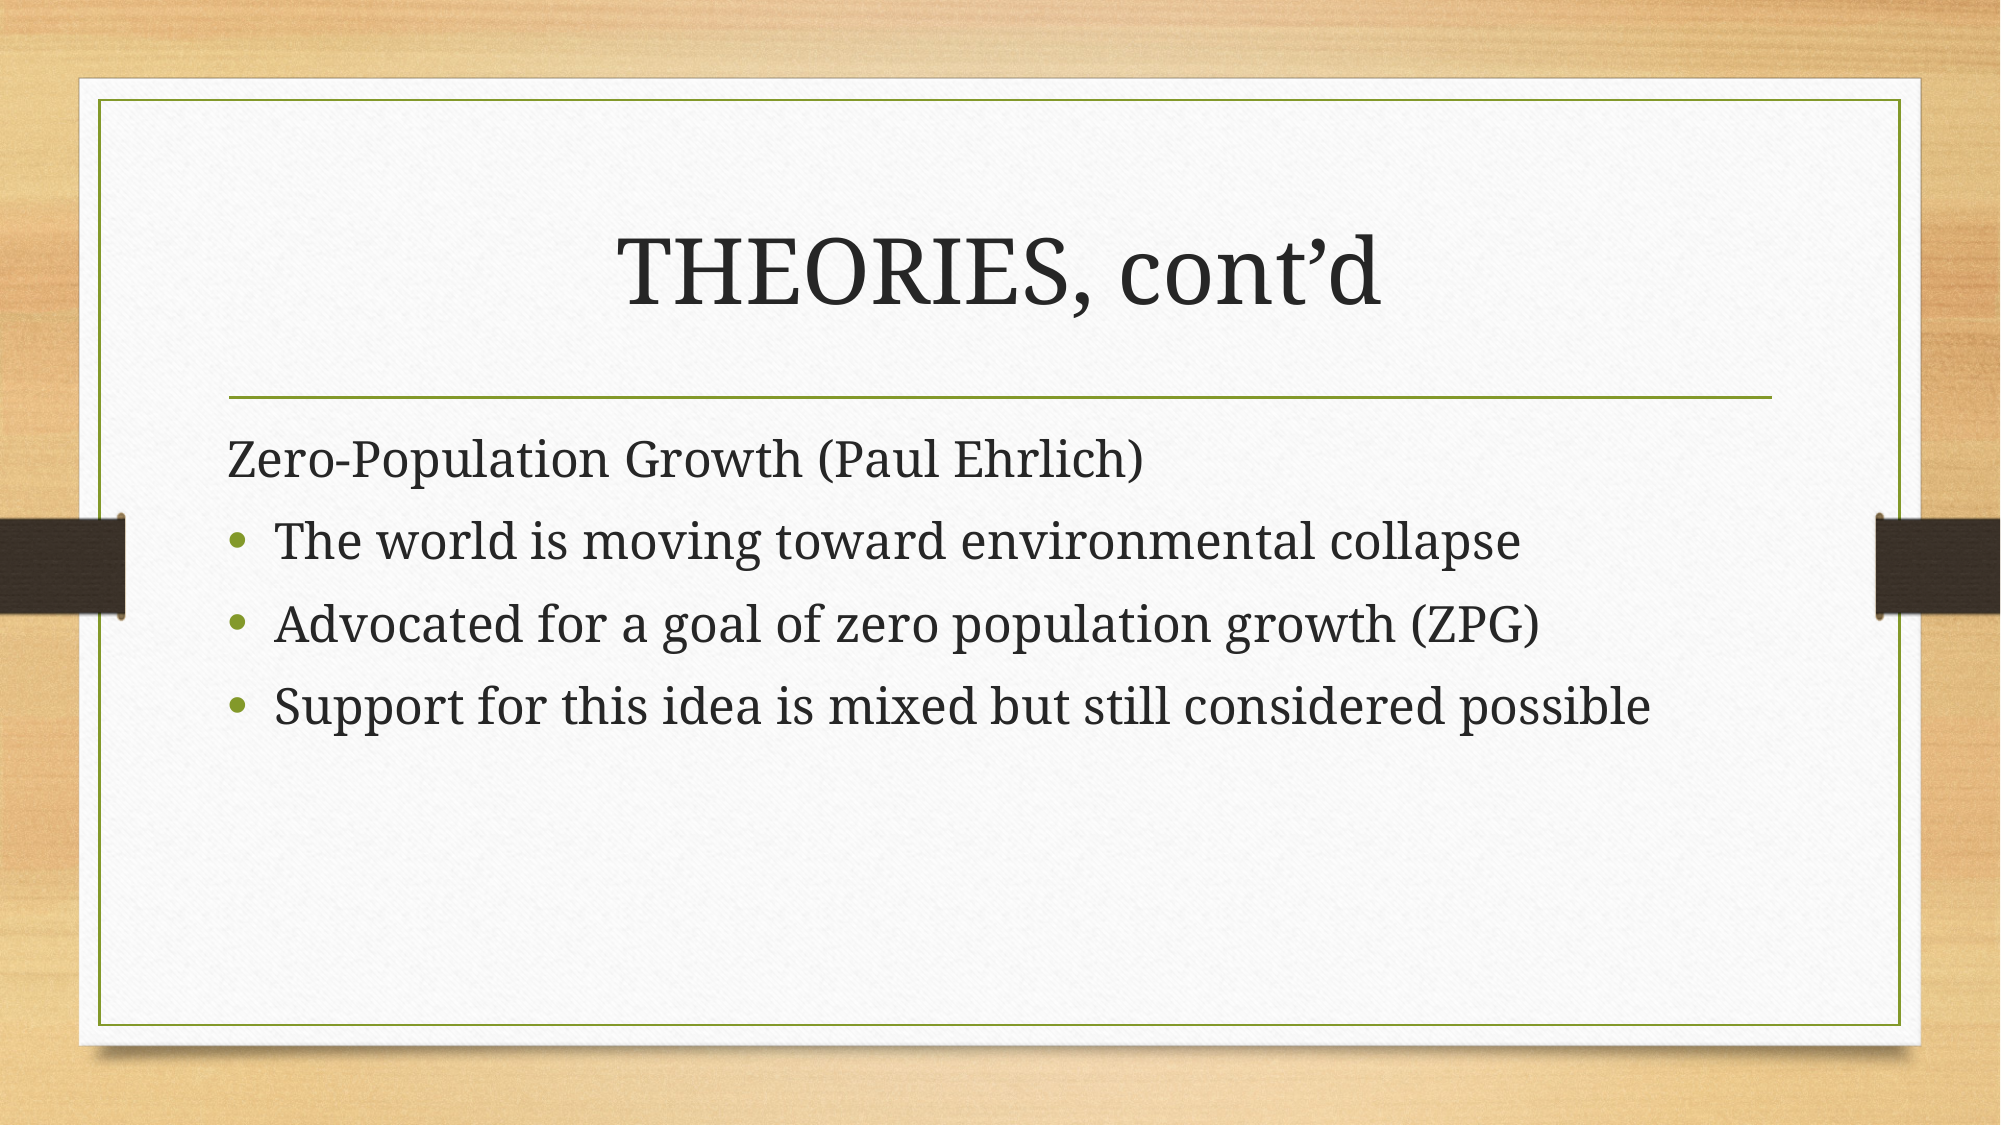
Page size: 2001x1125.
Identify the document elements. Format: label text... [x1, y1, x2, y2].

list Zero-Population Growth (Paul Ehrlich) The world is moving toward environmental collapse Advocated for a goal of zero population growth (ZPG) Support for this idea is mixed but still considered possible [212, 419, 1788, 964]
title THEORIES, cont’d [212, 161, 1788, 375]
picture [0, 0, 2001, 1125]
